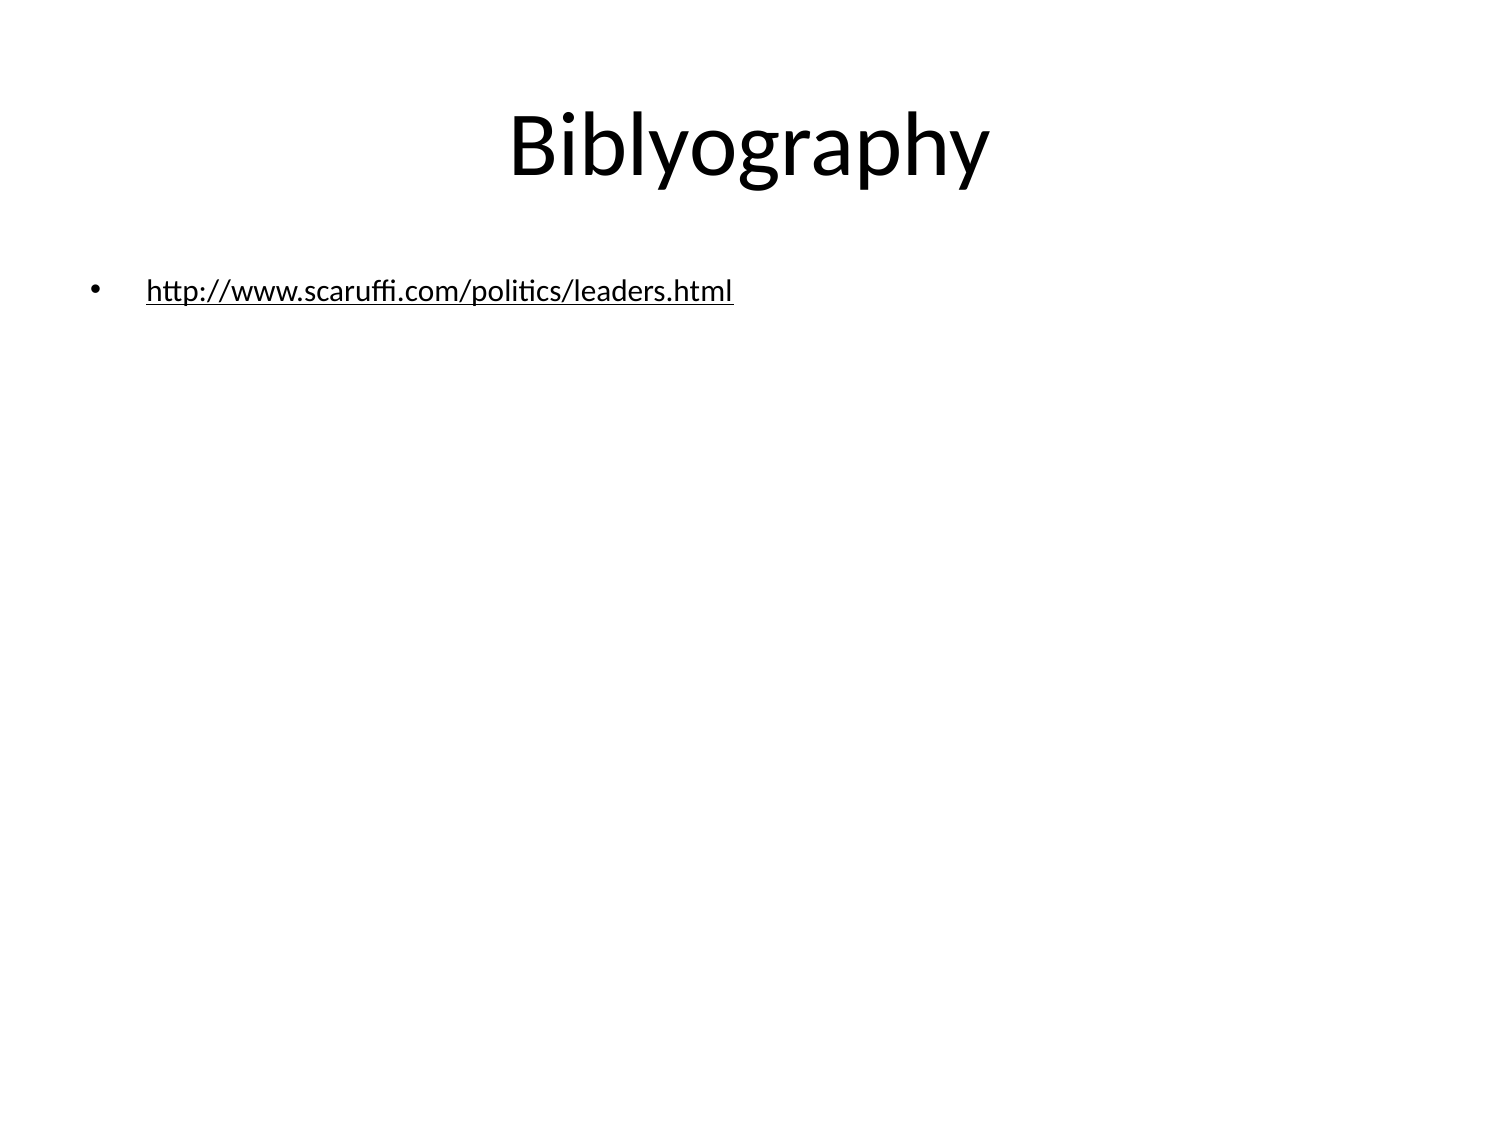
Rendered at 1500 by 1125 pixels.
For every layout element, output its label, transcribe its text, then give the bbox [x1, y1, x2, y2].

list http://www.scaruffi.com/politics/leaders.html [75, 262, 1425, 1005]
title Biblyography [75, 45, 1425, 233]
